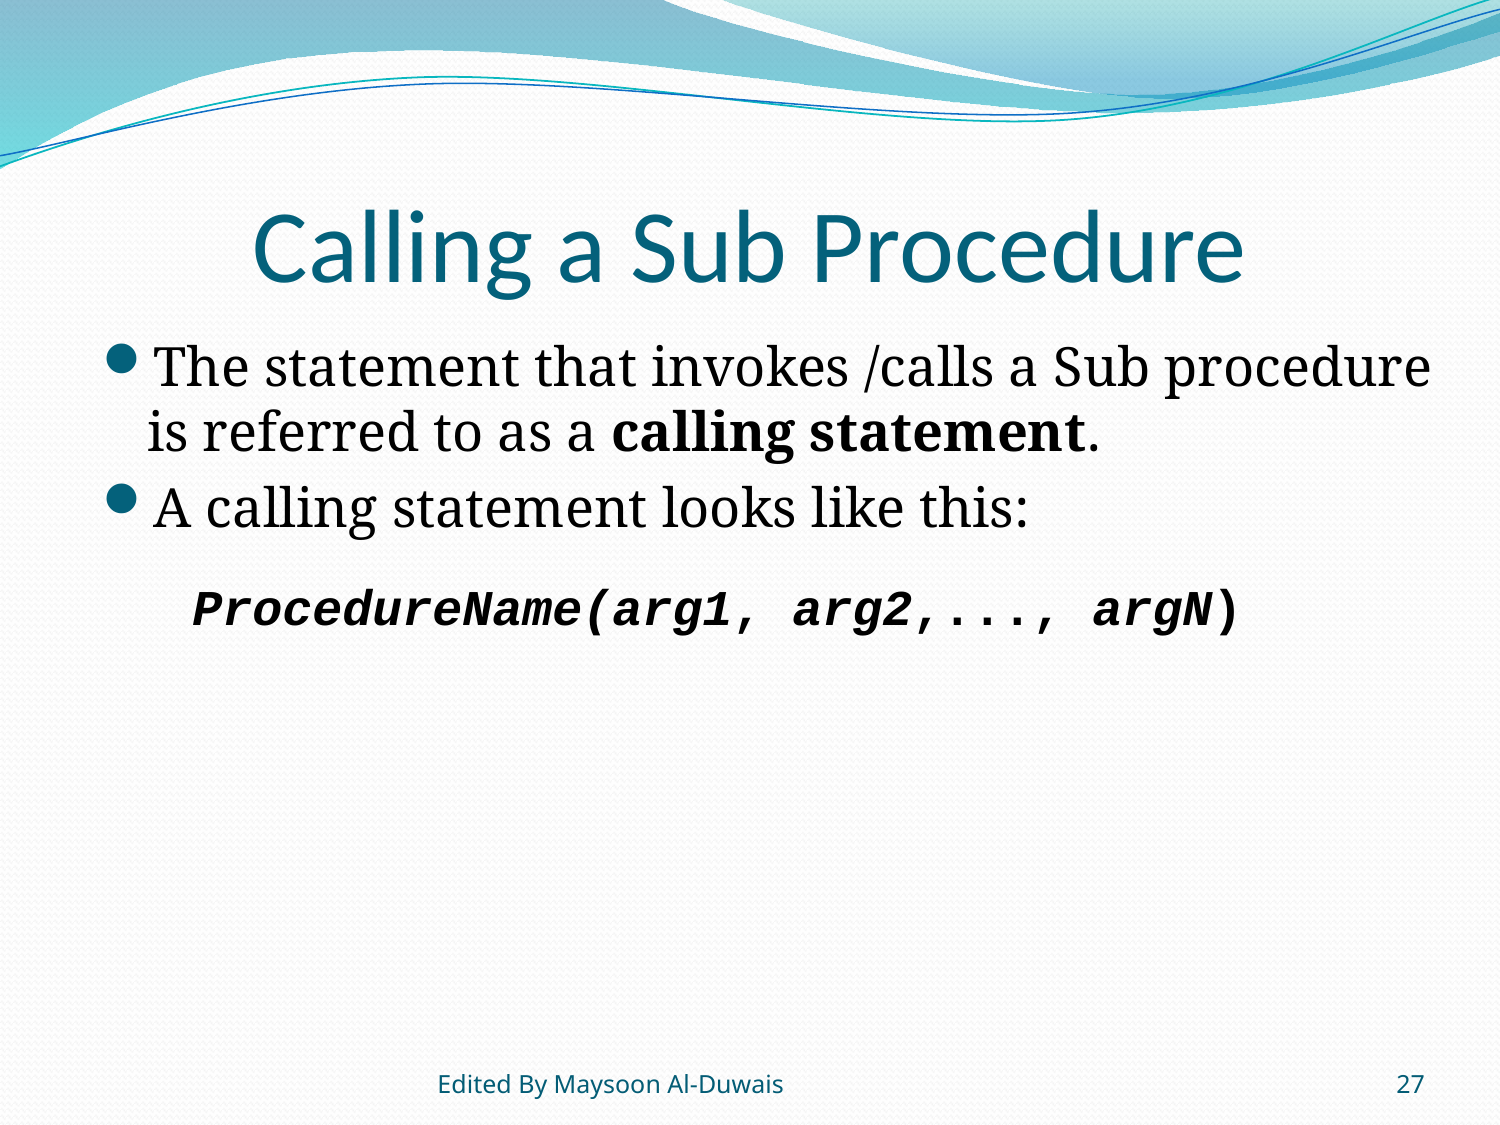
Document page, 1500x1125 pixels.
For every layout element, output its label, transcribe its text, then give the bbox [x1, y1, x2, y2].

slide_number 27 [1299, 1042, 1425, 1103]
footer Edited By Maysoon Al-Duwais [437, 1042, 988, 1103]
list The statement that invokes /calls a Sub procedure is referred to as a calling statement. A calling statement looks like this: ProcedureName(arg1, arg2,..., argN) [87, 324, 1469, 1006]
title Calling a Sub Procedure [75, 115, 1425, 303]
